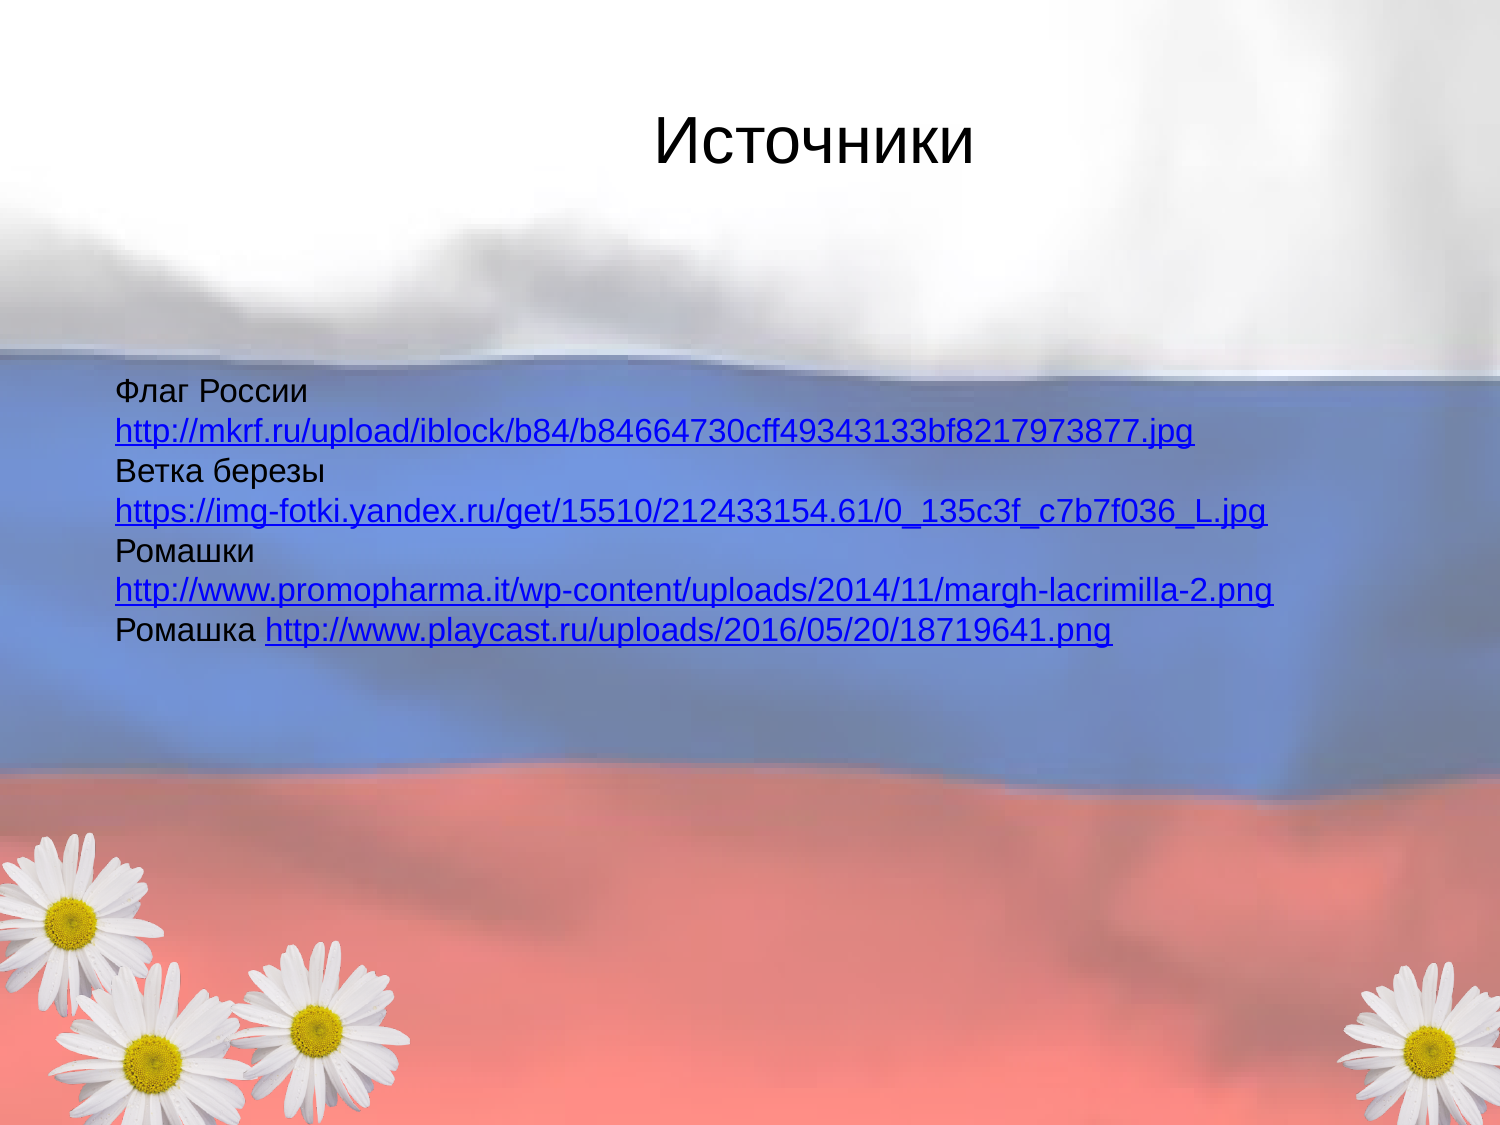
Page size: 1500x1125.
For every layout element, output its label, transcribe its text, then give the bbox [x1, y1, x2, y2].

picture [1335, 960, 1500, 1125]
text_box Флаг России http://mkrf.ru/upload/iblock/b84/b84664730cff49343133bf8217973877.jpg Ветка березы https://img-fotki.yandex.ru/get/15510/212433154.61/0_135c3f_c7b7f036_L.jpg Ромашки http://www.promopharma.it/wp-content/uploads/2014/11/margh-lacrimilla-2.png Ромашка http://www.playcast.ru/uploads/2016/05/20/18719641.png [100, 361, 1400, 656]
picture [0, 831, 411, 1125]
text_box Источники [348, 89, 1282, 185]
